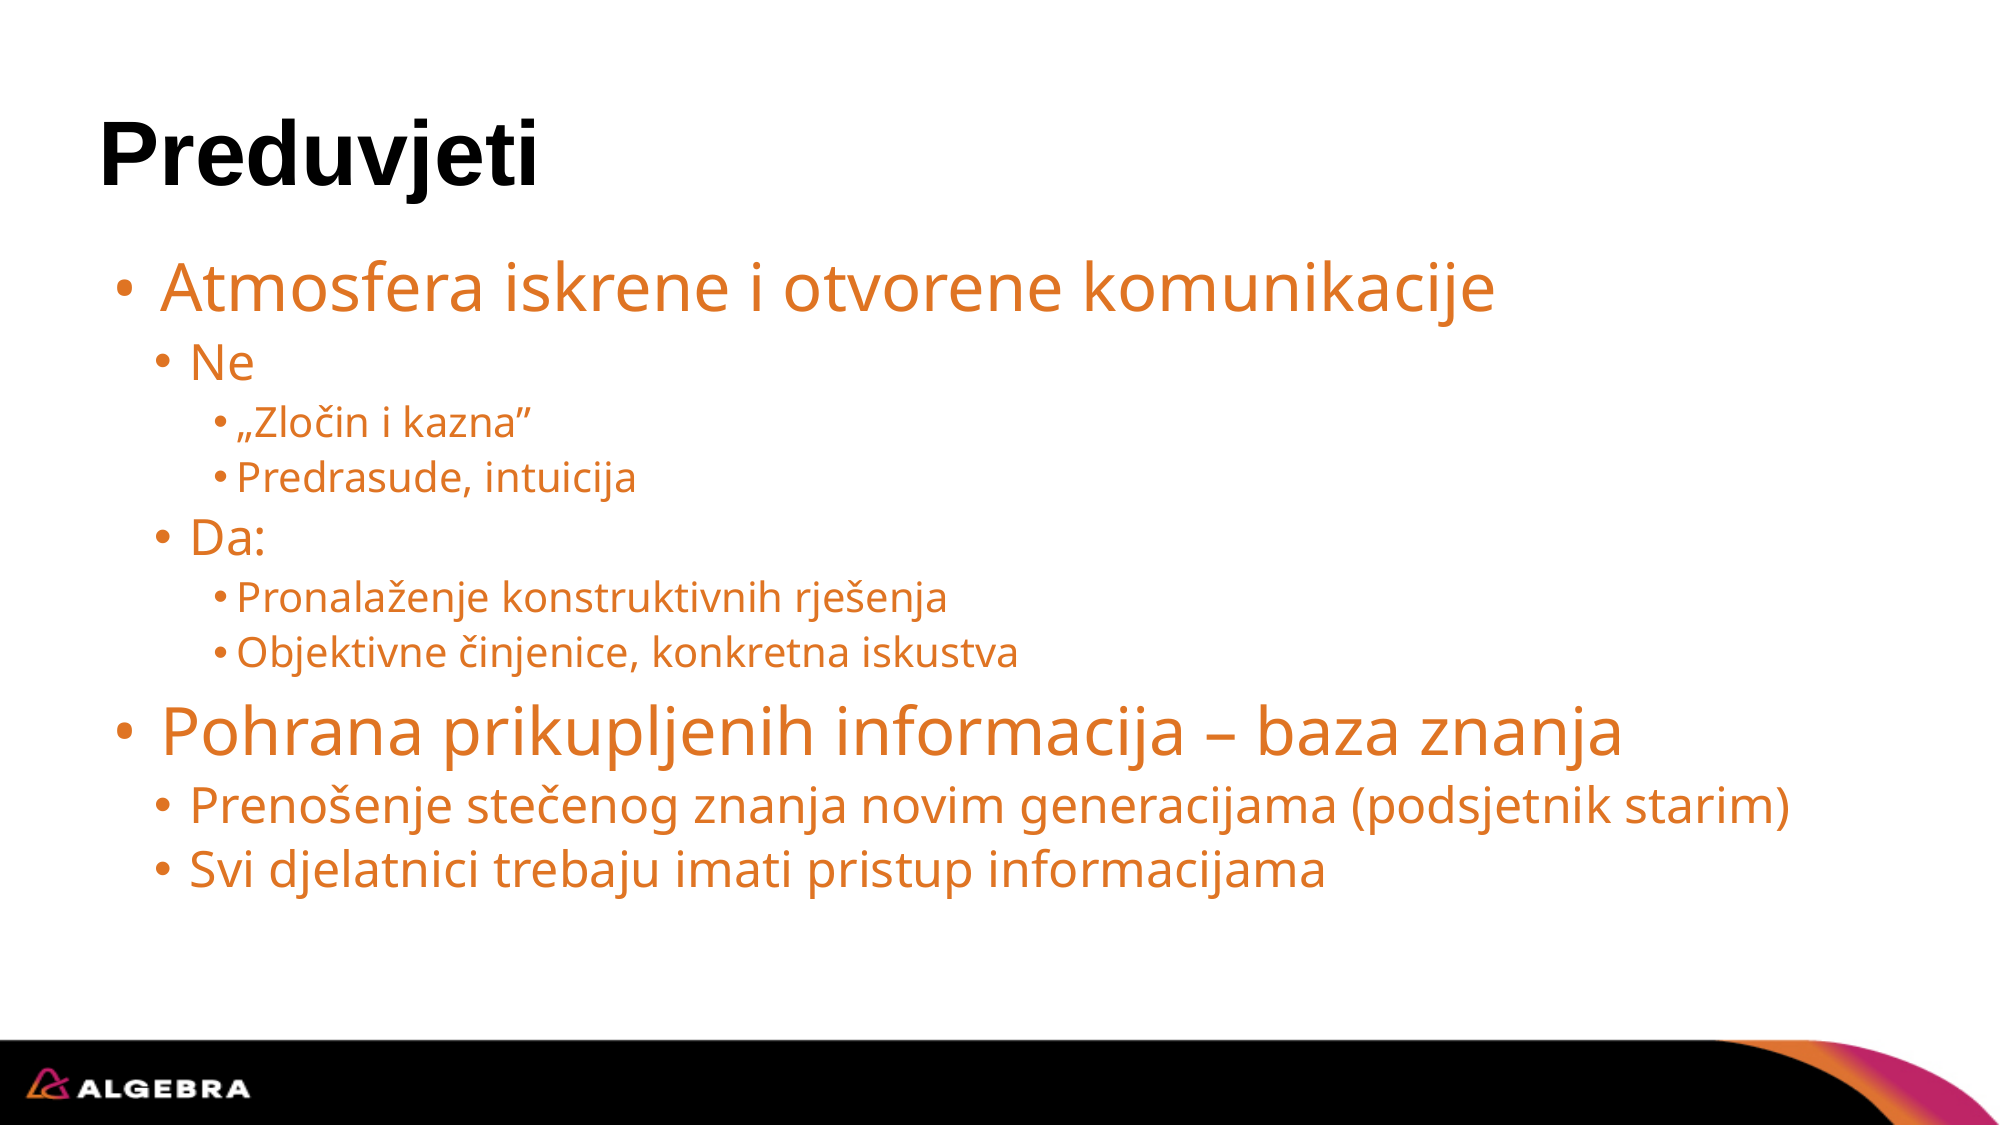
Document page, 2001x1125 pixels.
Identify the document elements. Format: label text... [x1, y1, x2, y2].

list Atmosfera iskrene i otvorene komunikacije Ne „Zločin i kazna” Predrasude, intuicija Da: Pronalaženje konstruktivnih rješenja Objektivne činjenice, konkretna iskustva Pohrana prikupljenih informacija – baza znanja Prenošenje stečenog znanja novim generacijama (podsjetnik starim) Svi djelatnici trebaju imati pristup informacijama [98, 246, 1908, 991]
title Preduvjeti [98, 81, 1910, 213]
picture [0, 0, 2001, 1125]
